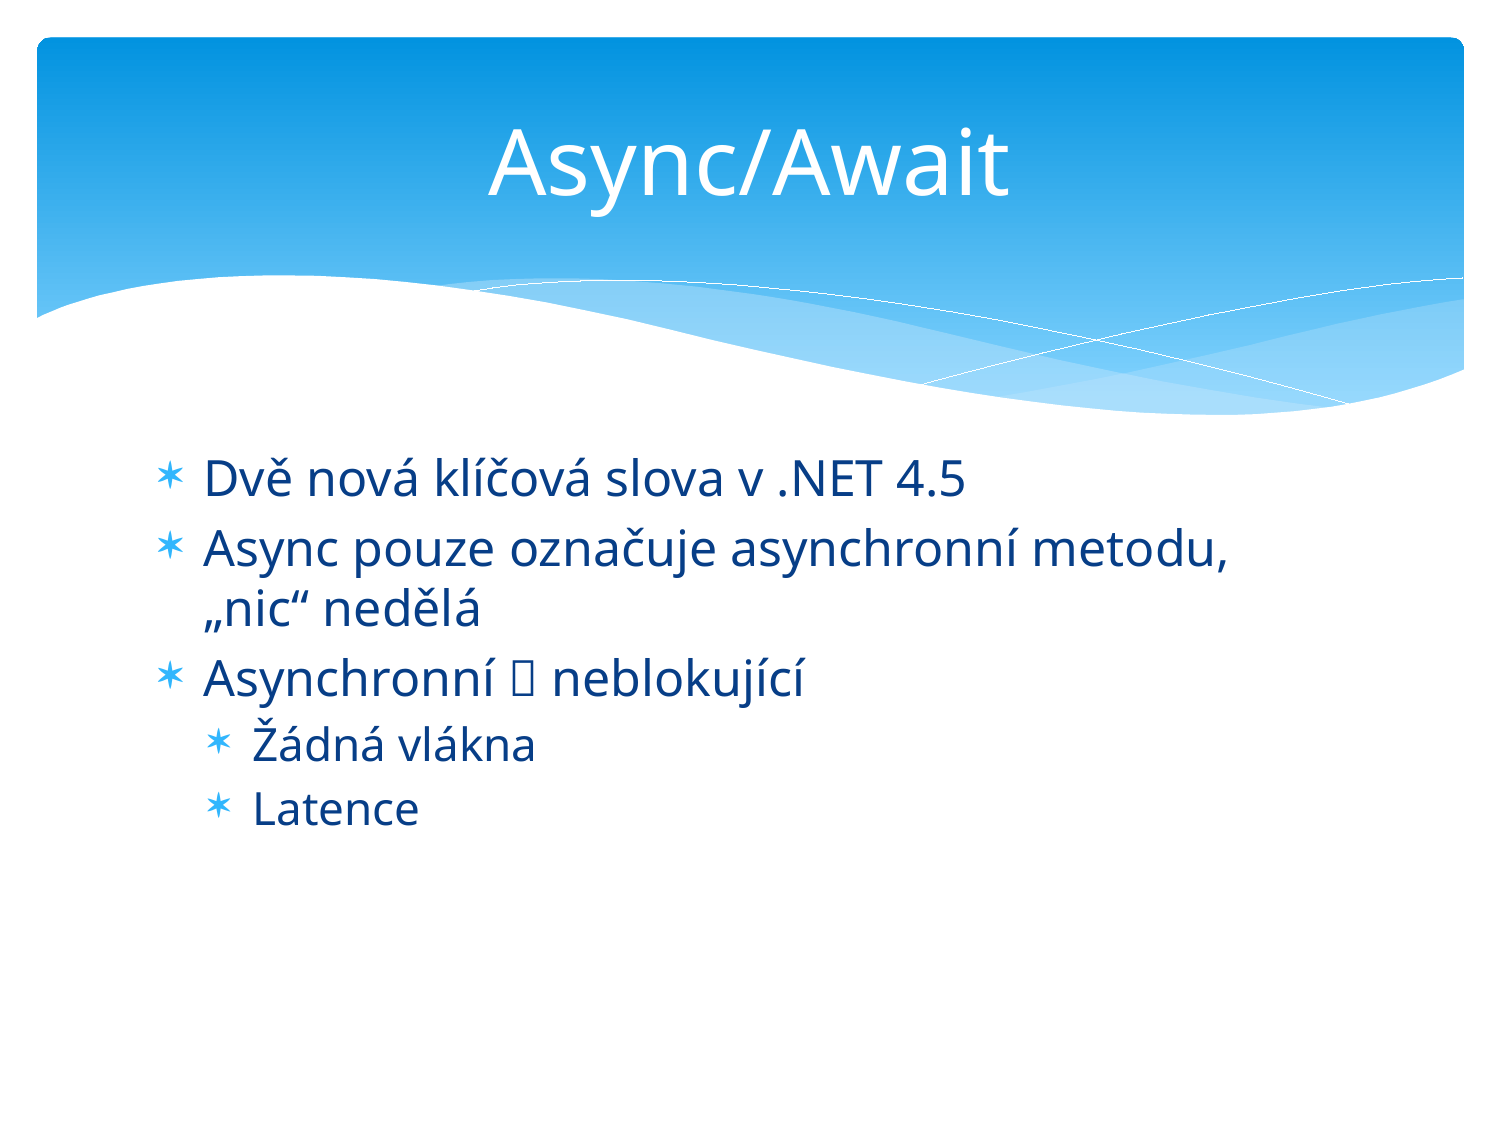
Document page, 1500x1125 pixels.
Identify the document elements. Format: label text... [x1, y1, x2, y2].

list Dvě nová klíčová slova v .NET 4.5 Async pouze označuje asynchronní metodu, „nic“ nedělá Asynchronní  neblokující Žádná vlákna Latence [143, 438, 1359, 1005]
title Async/Await [75, 55, 1425, 261]
